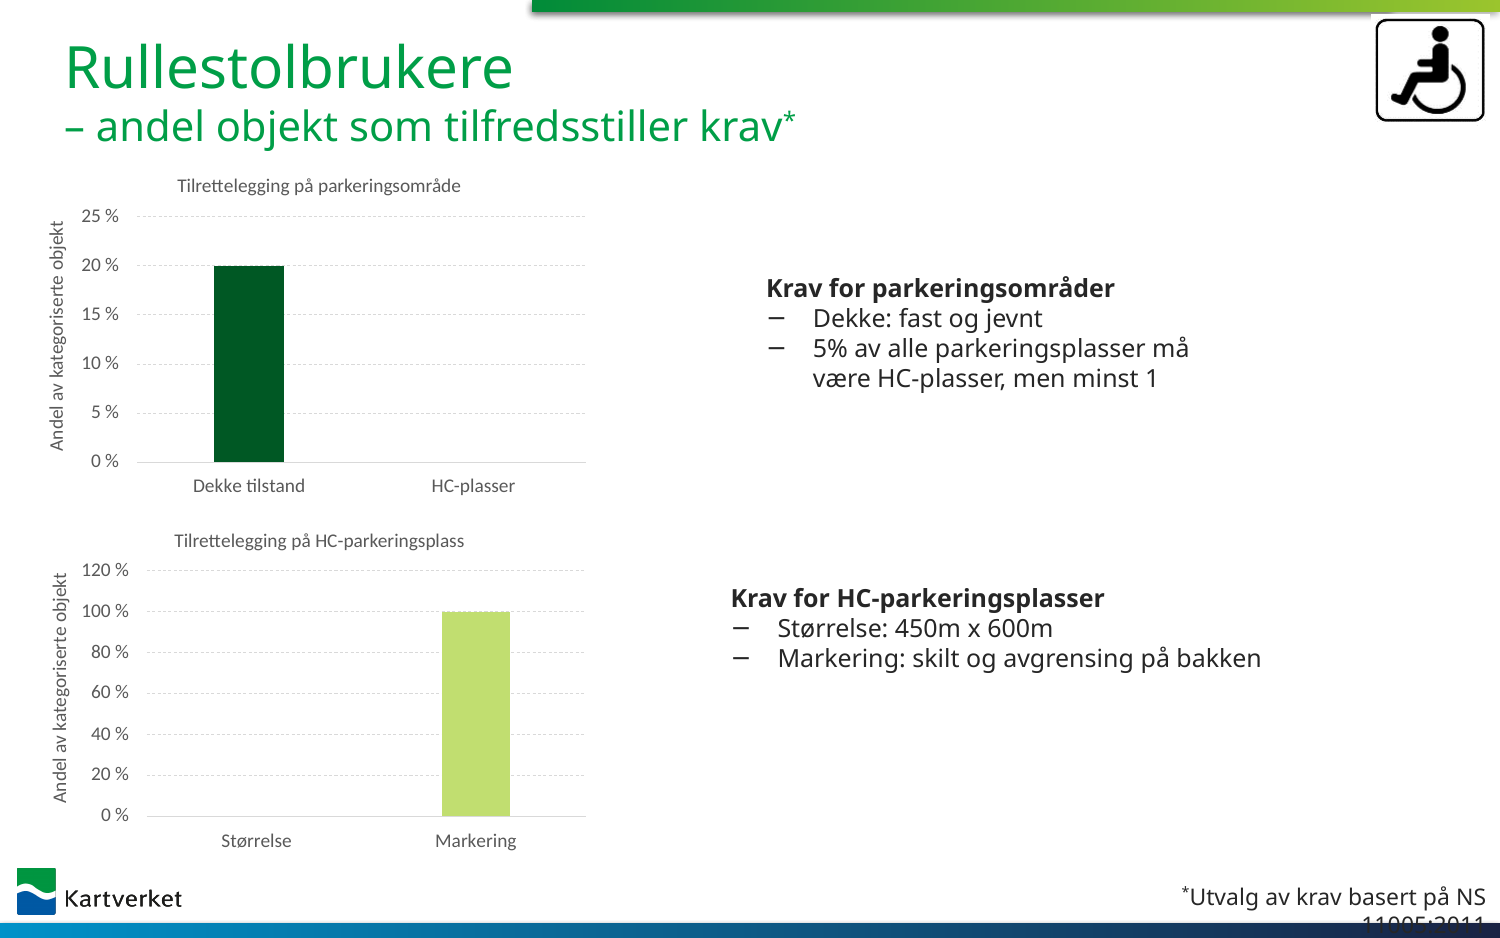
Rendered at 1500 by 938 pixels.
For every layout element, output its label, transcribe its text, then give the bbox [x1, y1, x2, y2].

text_box Krav for HC-parkeringsplasser Størrelse: 450m x 600m Markering: skilt og avgrensing på bakken [715, 574, 1278, 680]
picture [41, 166, 598, 505]
picture [1371, 13, 1491, 127]
text_box *Utvalg av krav basert på NS 11005:2011 [1068, 873, 1500, 938]
text_box Krav for parkeringsområder Dekke: fast og jevnt 5% av alle parkeringsplasser må være HC-plasser, men minst 1 [751, 264, 1232, 400]
picture [41, 520, 598, 859]
text_box Rullestolbrukere – andel objekt som tilfredsstiller krav* [49, 23, 1431, 158]
